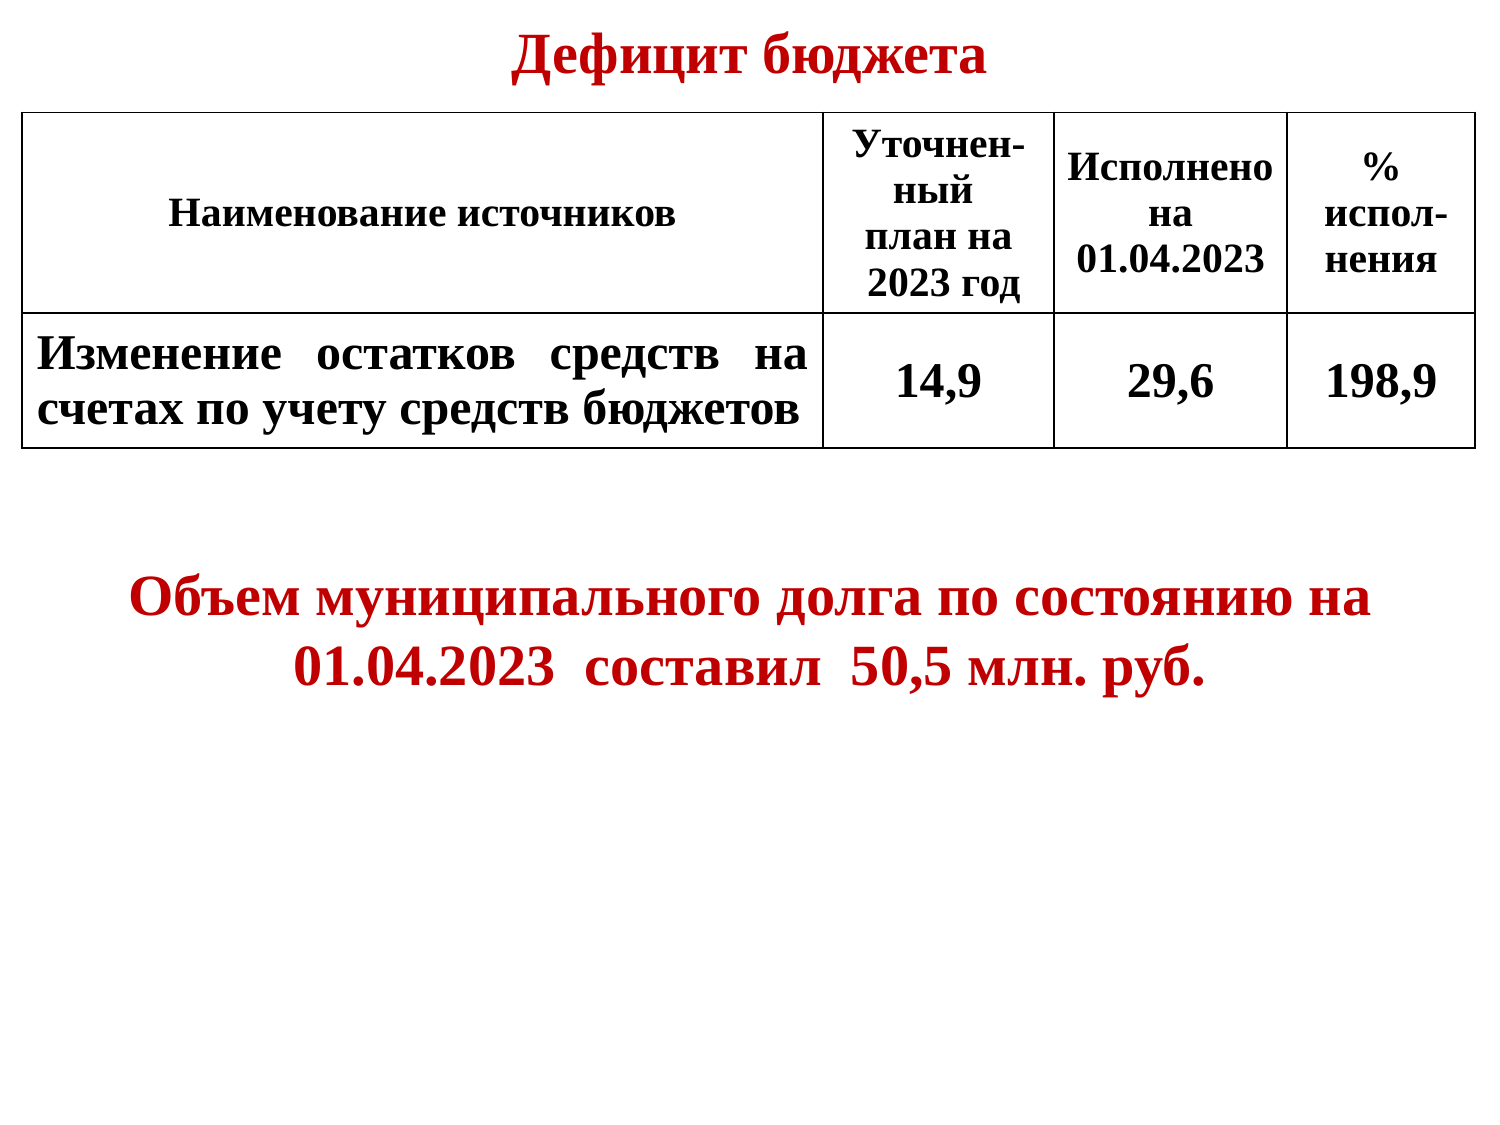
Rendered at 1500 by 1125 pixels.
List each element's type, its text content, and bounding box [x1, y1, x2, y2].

table_cell 29,6 [1055, 314, 1286, 447]
table_header Уточнен-ный план на 2023 год [824, 113, 1053, 312]
table_cell 198,9 [1288, 314, 1474, 447]
title Дефицит бюджета [50, 12, 1450, 88]
table_header Наименование источников [23, 113, 822, 312]
table_header Исполнено на 01.04.2023 [1055, 113, 1286, 312]
table_cell Изменение остатков средств на счетах по учету средств бюджетов [23, 314, 822, 447]
text_box Объем муниципального долга по состоянию на 01.04.2023 составил 50,5 млн. руб. [24, 549, 1475, 705]
table_cell 14,9 [824, 314, 1053, 447]
table_header % испол-нения [1288, 113, 1474, 312]
